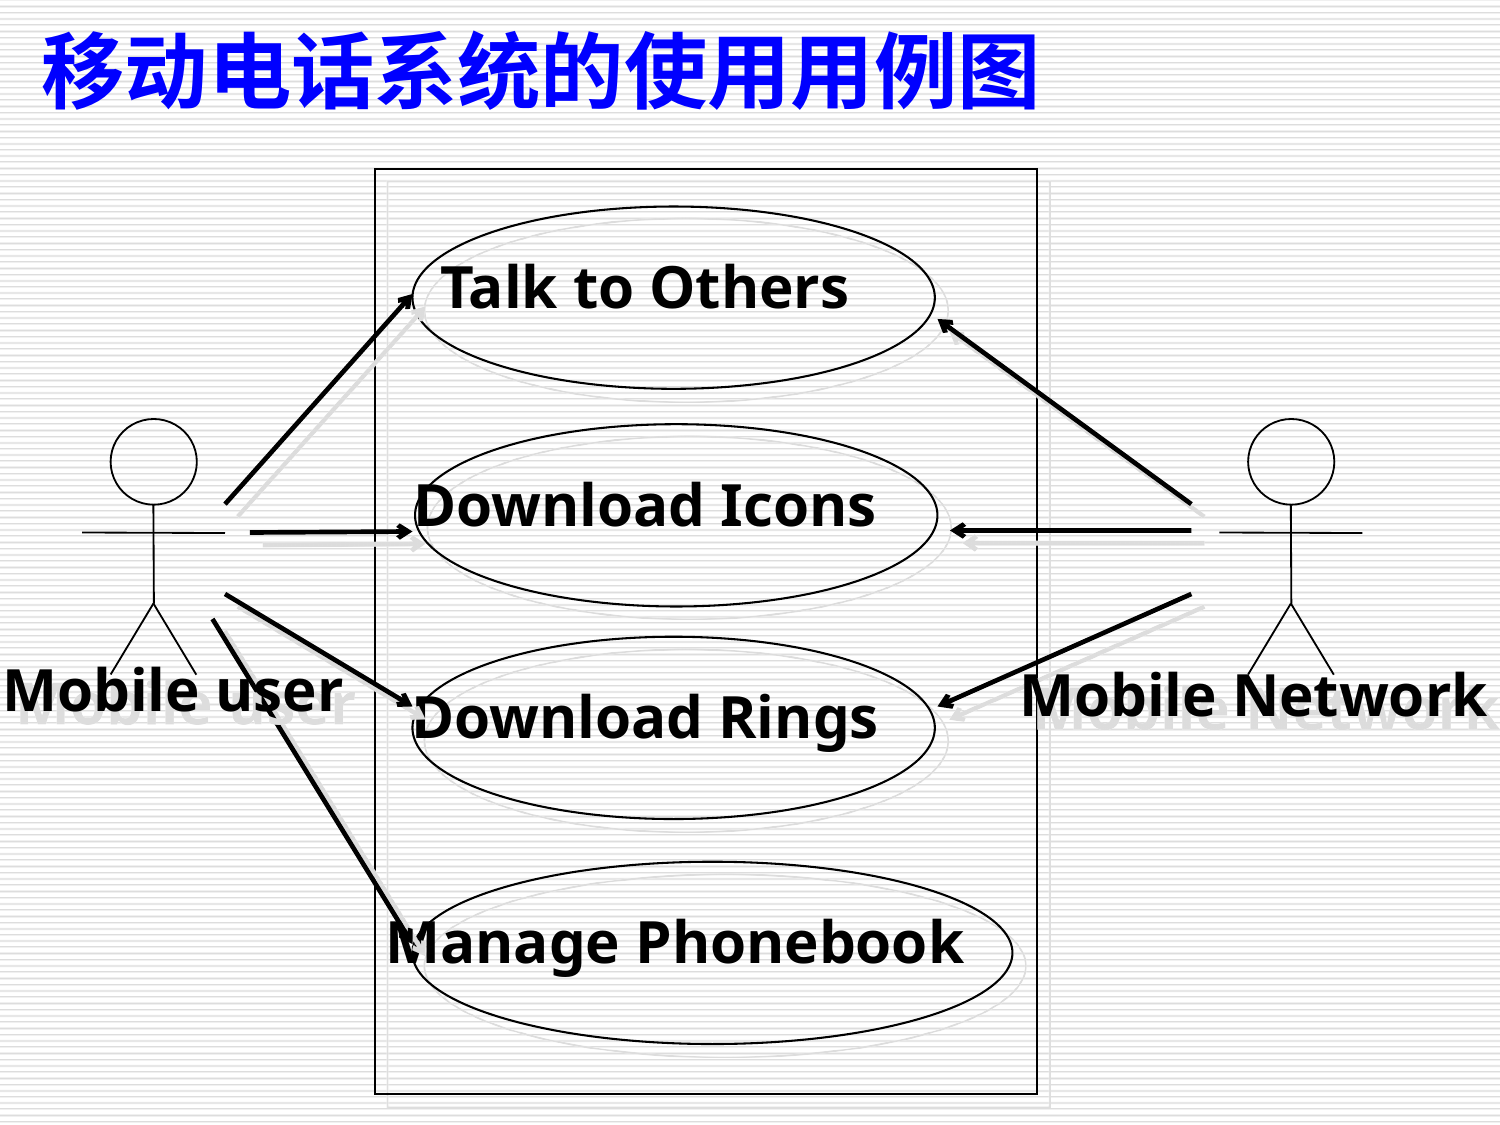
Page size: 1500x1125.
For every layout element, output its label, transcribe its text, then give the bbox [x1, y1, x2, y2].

text_box Talk to Others [425, 242, 865, 328]
text_box [475, 861, 950, 897]
text_box [374, 531, 1038, 1094]
text_box [417, 310, 424, 321]
text_box [430, 463, 938, 607]
picture [291, 688, 374, 879]
text_box Download Icons [398, 460, 892, 546]
text_box [937, 676, 1004, 708]
text_box [427, 678, 935, 820]
text_box [412, 269, 425, 315]
text_box Mobile Network [1004, 651, 1500, 736]
text_box [421, 314, 425, 326]
text_box Manage Phonebook [370, 897, 979, 983]
text_box [427, 206, 935, 389]
text_box [429, 911, 1013, 1045]
text_box [374, 169, 1038, 391]
text_box [372, 682, 413, 707]
text_box Download Rings [396, 672, 894, 758]
text_box [289, 744, 413, 944]
text_box [224, 293, 413, 505]
text_box [110, 418, 197, 505]
text_box [249, 524, 413, 539]
picture [0, 744, 1500, 1125]
text_box [937, 318, 1192, 505]
text_box [374, 299, 1038, 531]
text_box Mobile user [0, 645, 359, 731]
text_box [467, 636, 881, 672]
text_box [1248, 418, 1335, 505]
text_box 移动电话系统的使用用例图 [26, 23, 1464, 115]
text_box [468, 424, 884, 460]
text_box [949, 523, 1192, 538]
picture [0, 0, 1500, 682]
